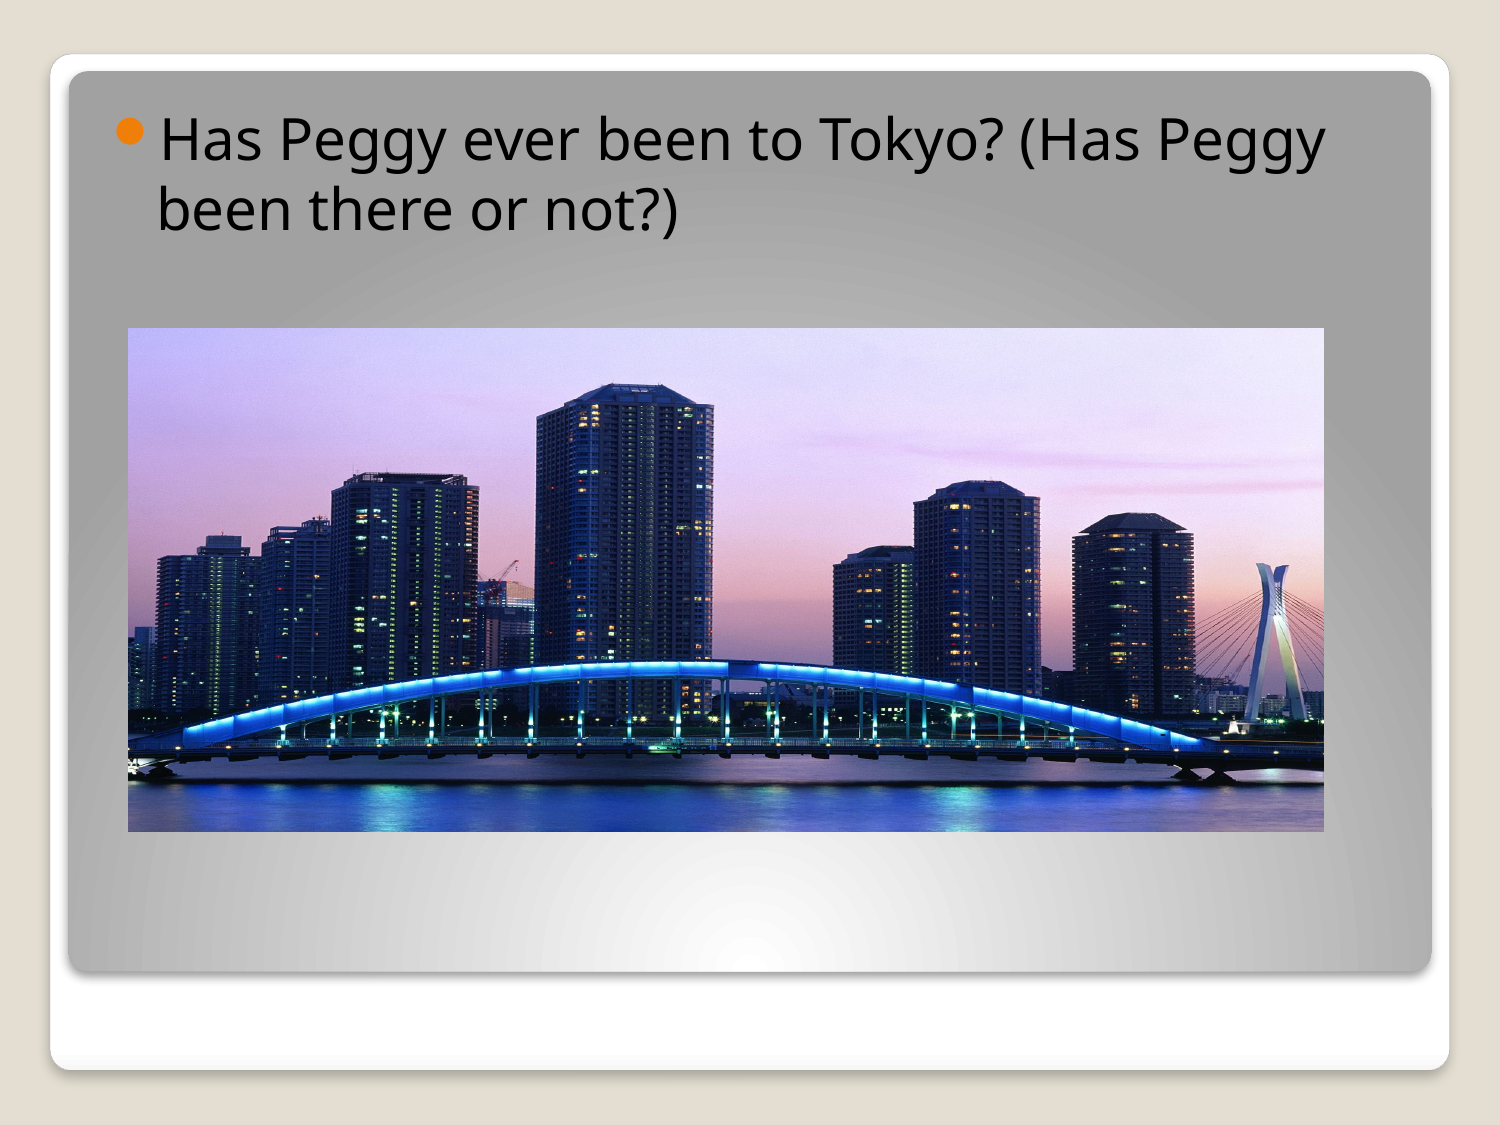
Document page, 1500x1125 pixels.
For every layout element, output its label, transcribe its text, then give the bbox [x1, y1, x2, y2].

picture [128, 327, 1324, 833]
list Has Peggy ever been to Tokyo? (Has Peggy been there or not?) [82, 86, 1425, 774]
